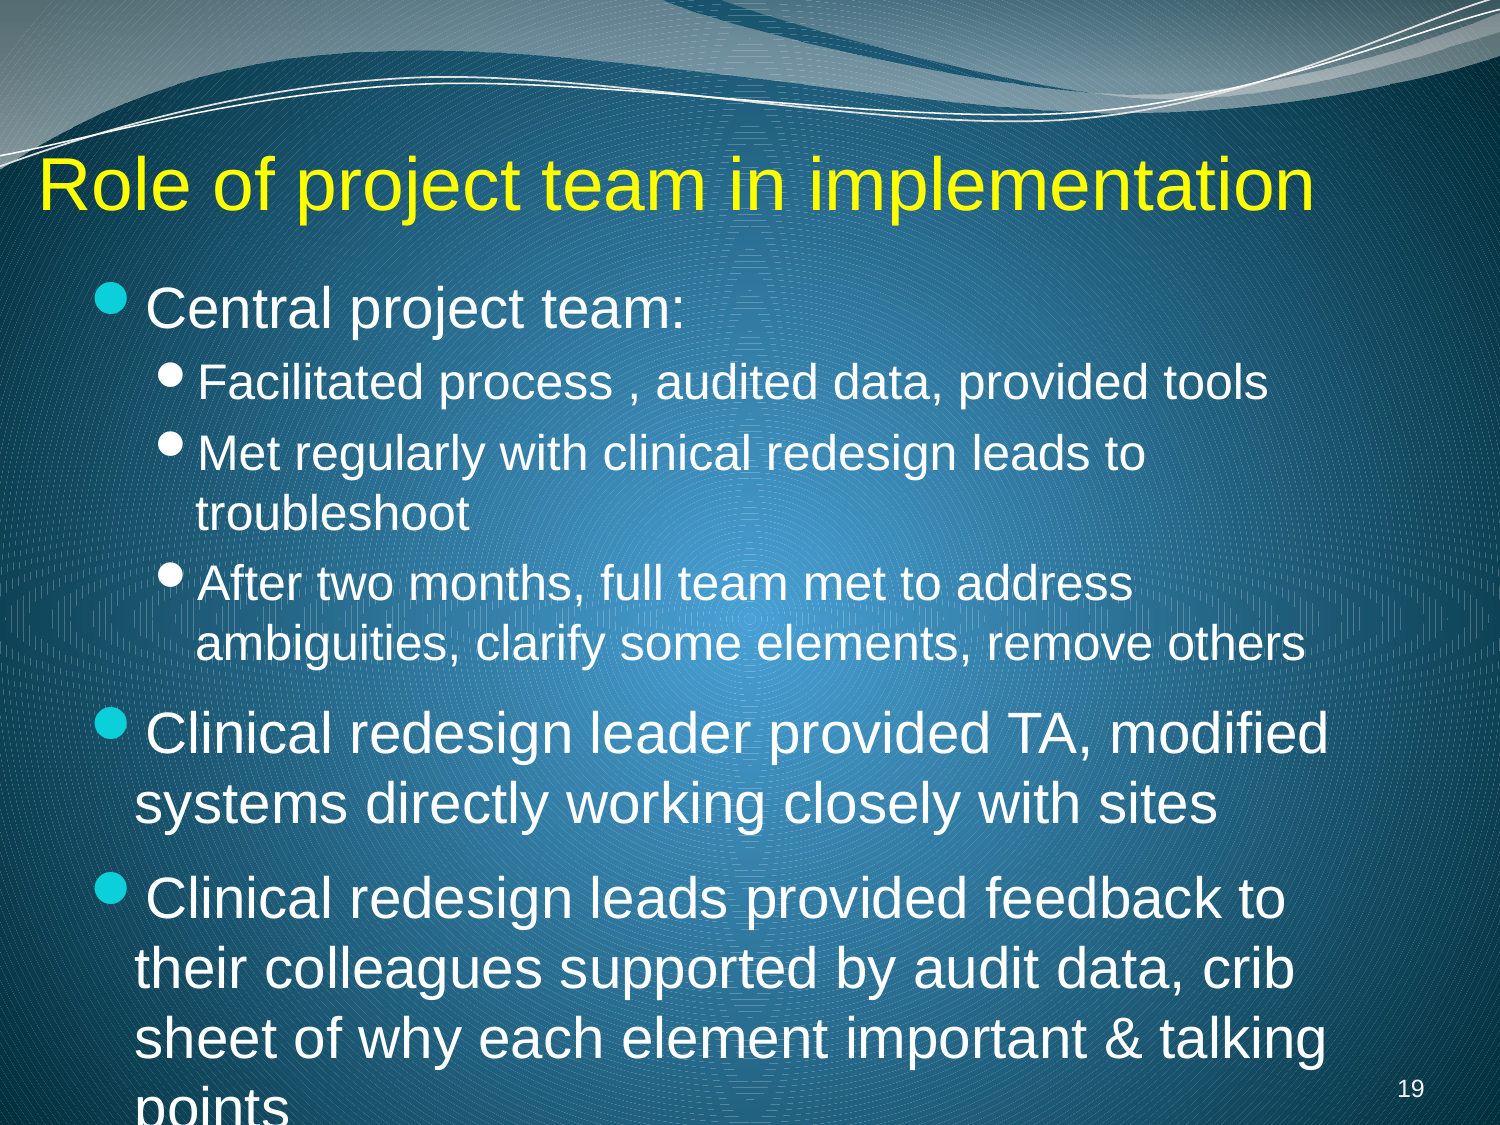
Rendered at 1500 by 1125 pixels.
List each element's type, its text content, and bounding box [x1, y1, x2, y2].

slide_number 19 [1299, 1042, 1425, 1103]
list Central project team: Facilitated process , audited data, provided tools Met regularly with clinical redesign leads to troubleshoot After two months, full team met to address ambiguities, clarify some elements, remove others Clinical redesign leader provided TA, modified systems directly working closely with sites Clinical redesign leads provided feedback to their colleagues supported by audit data, crib sheet of why each element important & talking points [74, 262, 1426, 983]
title Role of project team in implementation [37, 37, 1463, 226]
